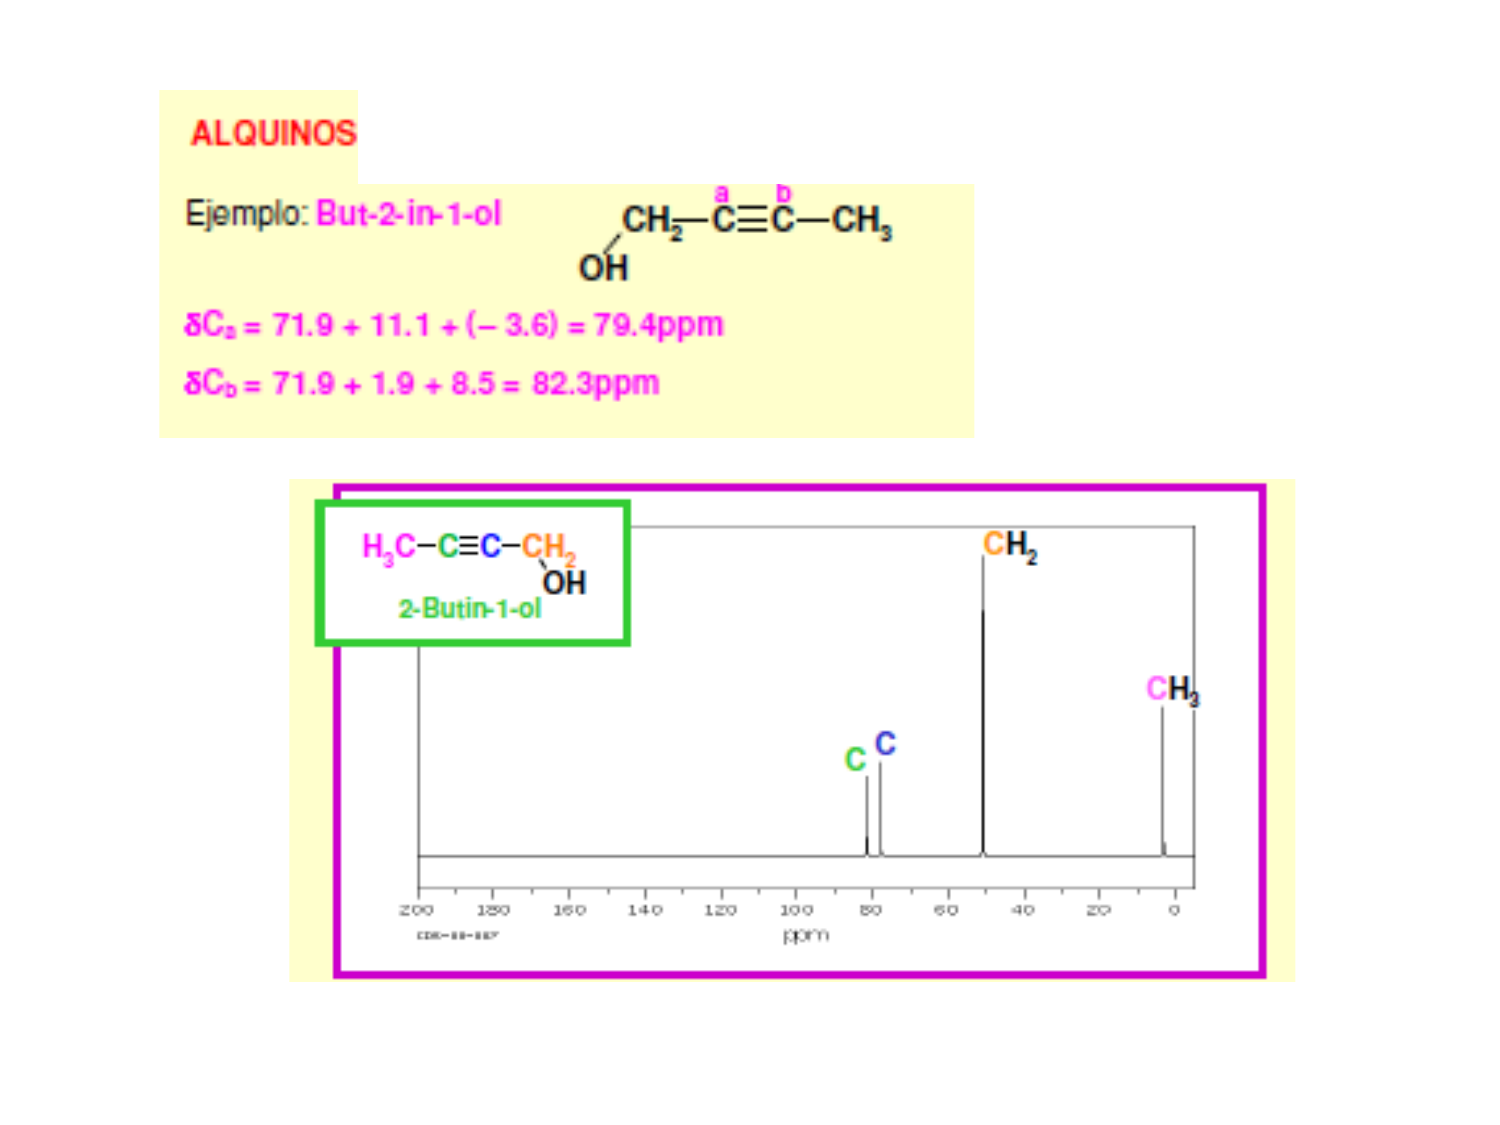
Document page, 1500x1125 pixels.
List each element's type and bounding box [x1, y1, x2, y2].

picture [289, 479, 1296, 982]
picture [159, 89, 975, 438]
